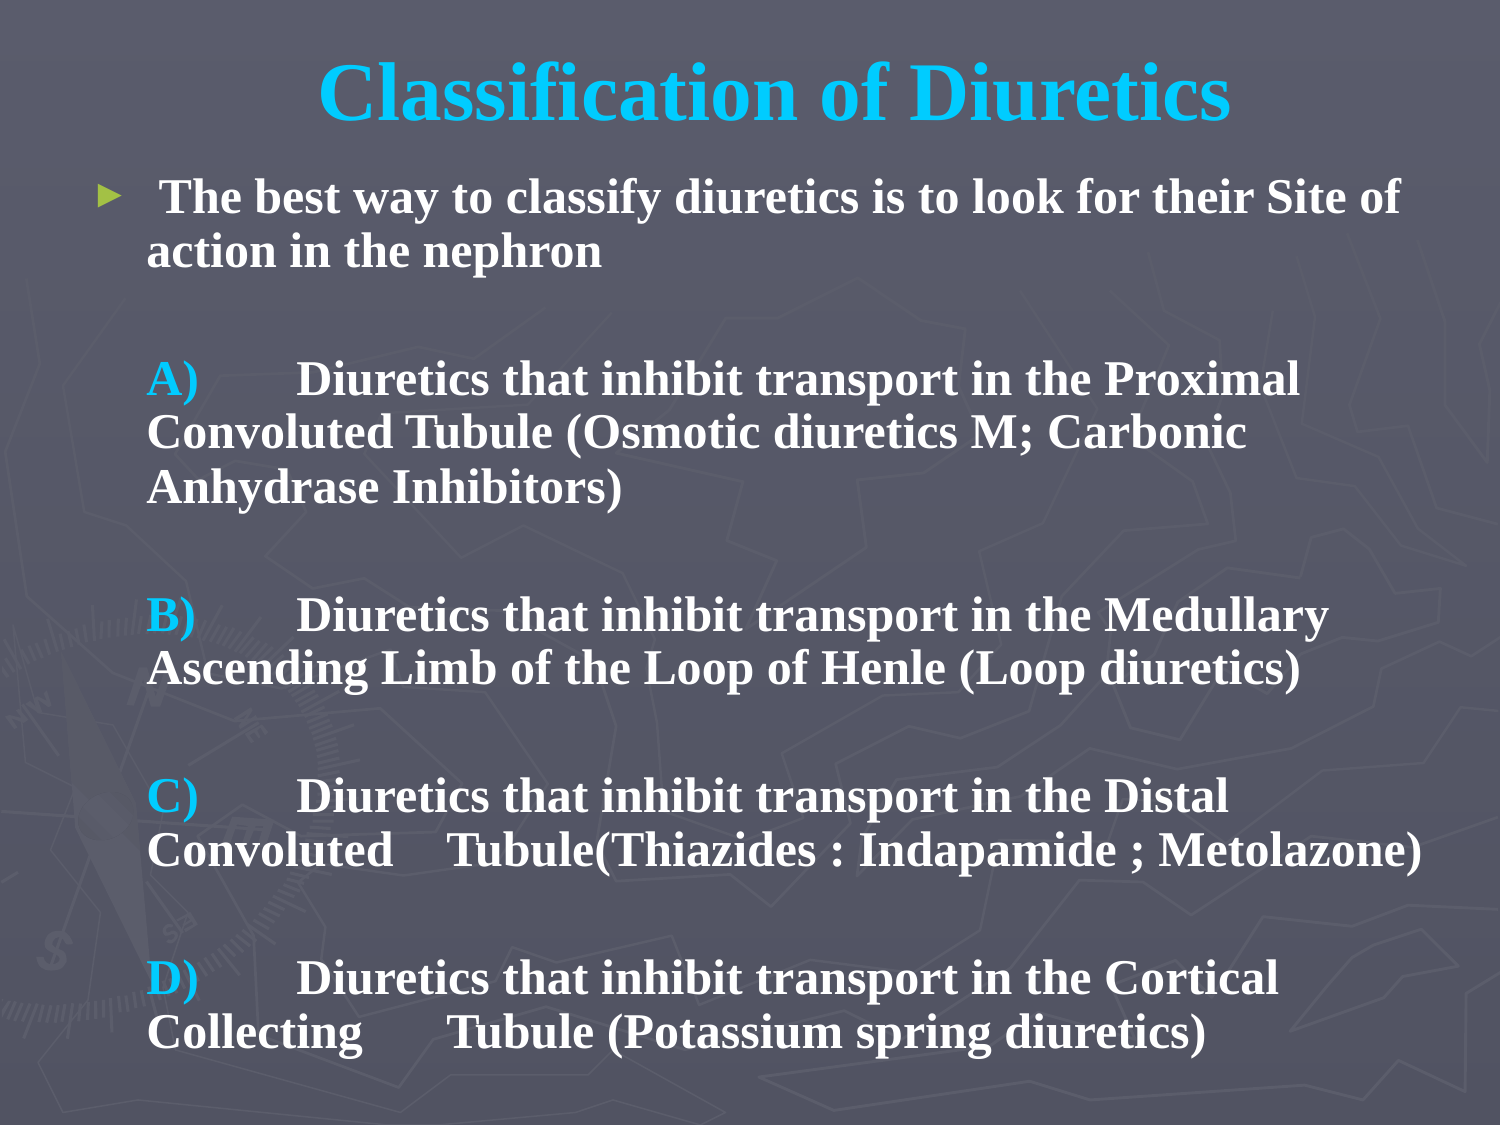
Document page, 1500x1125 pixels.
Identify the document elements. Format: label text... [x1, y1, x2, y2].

list The best way to classify diuretics is to look for their Site of action in the nephron A) Diuretics that inhibit transport in the Proximal Convoluted Tubule (Osmotic diuretics M; Carbonic Anhydrase Inhibitors) B) Diuretics that inhibit transport in the Medullary Ascending Limb of the Loop of Henle (Loop diuretics) C) Diuretics that inhibit transport in the Distal Convoluted Tubule(Thiazides : Indapamide ; Metolazone) D) Diuretics that inhibit transport in the Cortical Collecting Tubule (Potassium spring diuretics) [74, 162, 1500, 1125]
title Classification of Diuretics [99, 37, 1451, 138]
